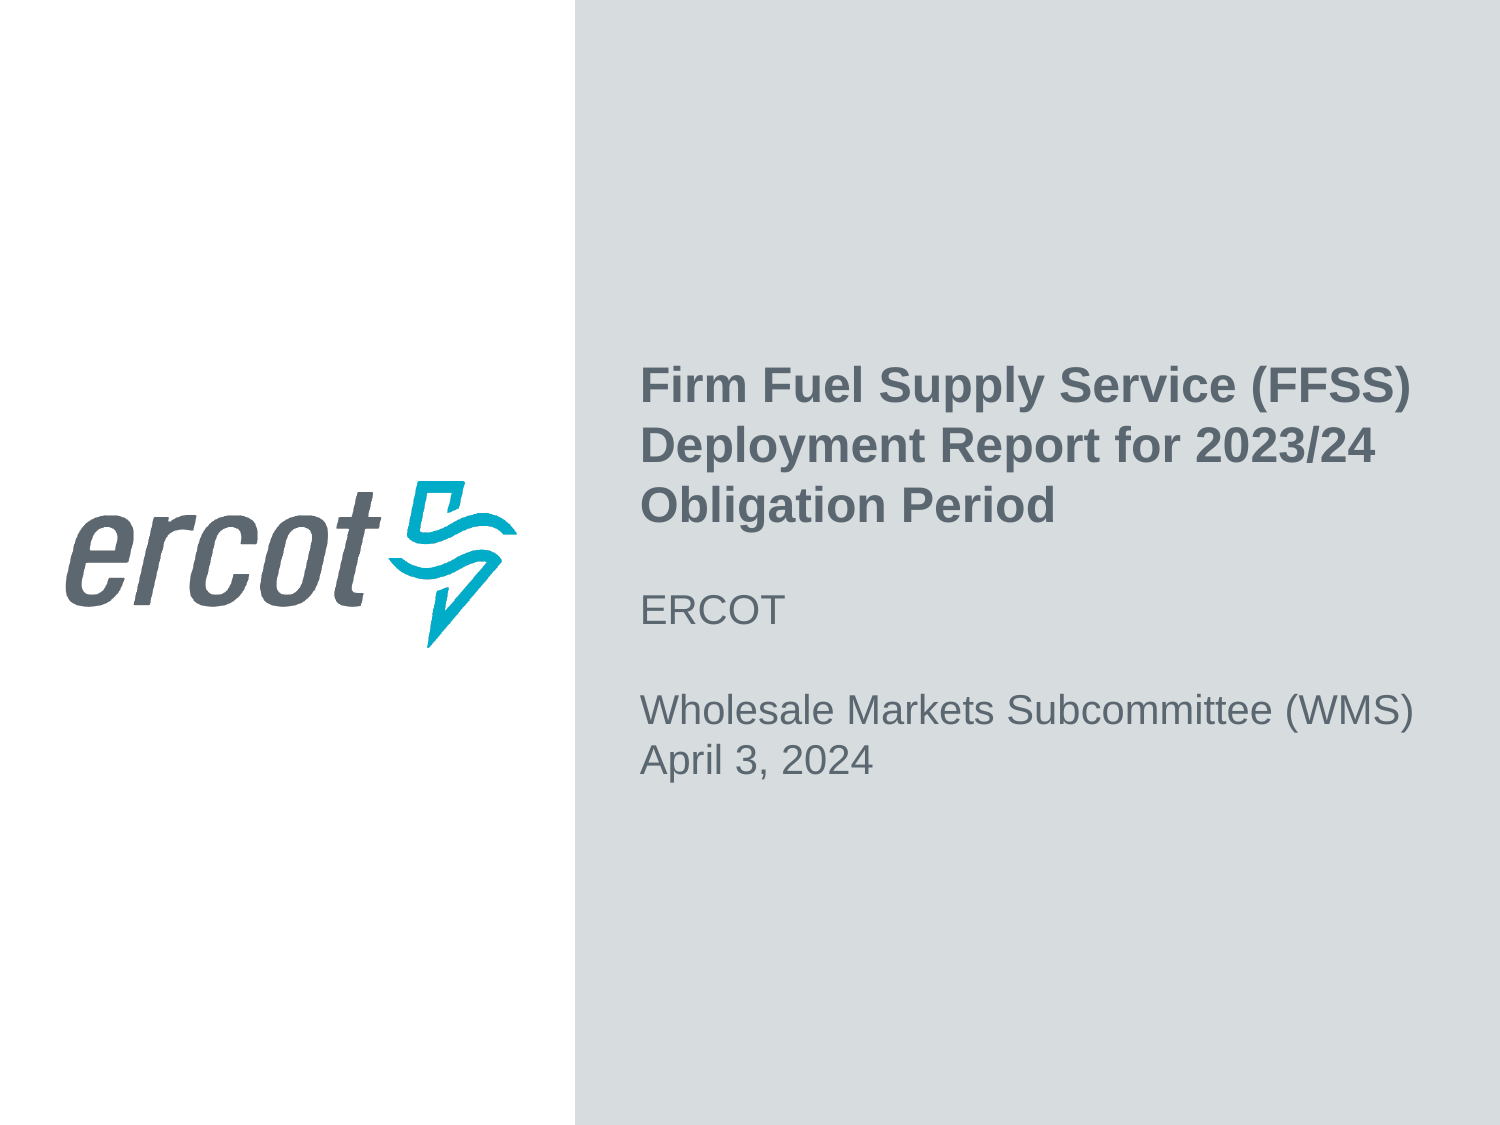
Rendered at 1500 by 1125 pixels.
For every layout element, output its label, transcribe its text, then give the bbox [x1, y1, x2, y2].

text_box Firm Fuel Supply Service (FFSS) Deployment Report for 2023/24 Obligation Period ERCOT Wholesale Markets Subcommittee (WMS) April 3, 2024 [624, 345, 1475, 791]
picture [56, 471, 525, 654]
